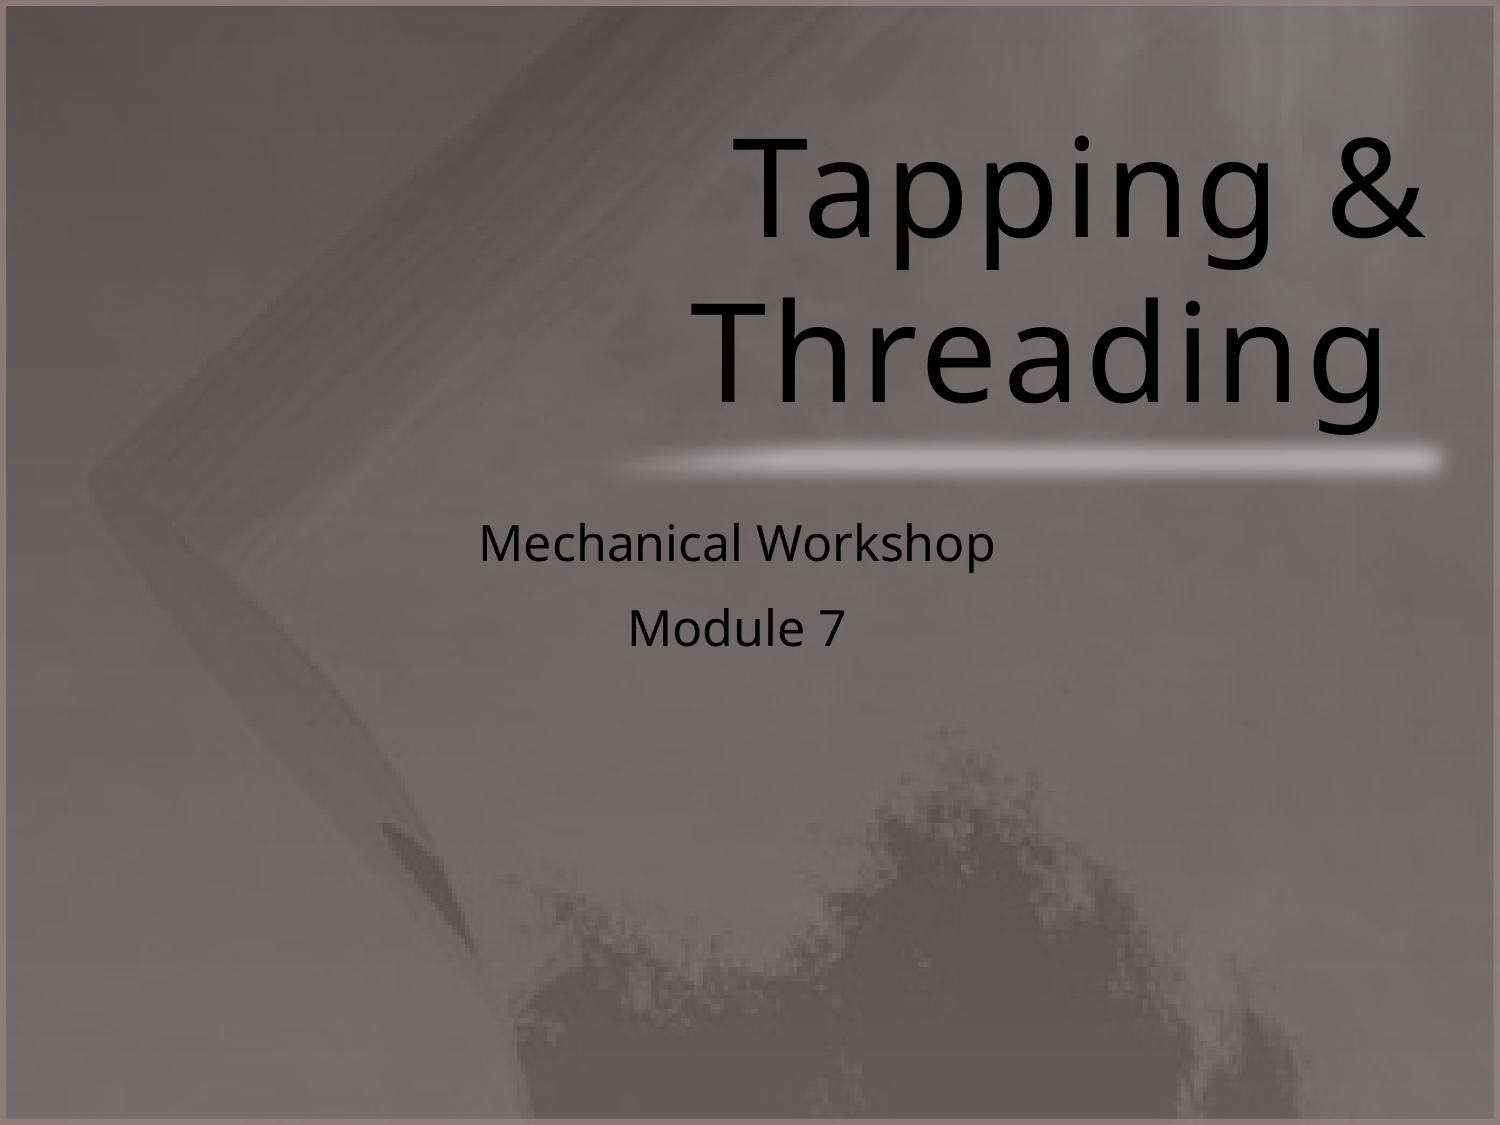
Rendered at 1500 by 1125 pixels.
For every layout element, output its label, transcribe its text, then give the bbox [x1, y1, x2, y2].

subtitle Mechanical Workshop Module 7 [387, 504, 1088, 788]
title Tapping & Threading [52, 37, 1448, 438]
